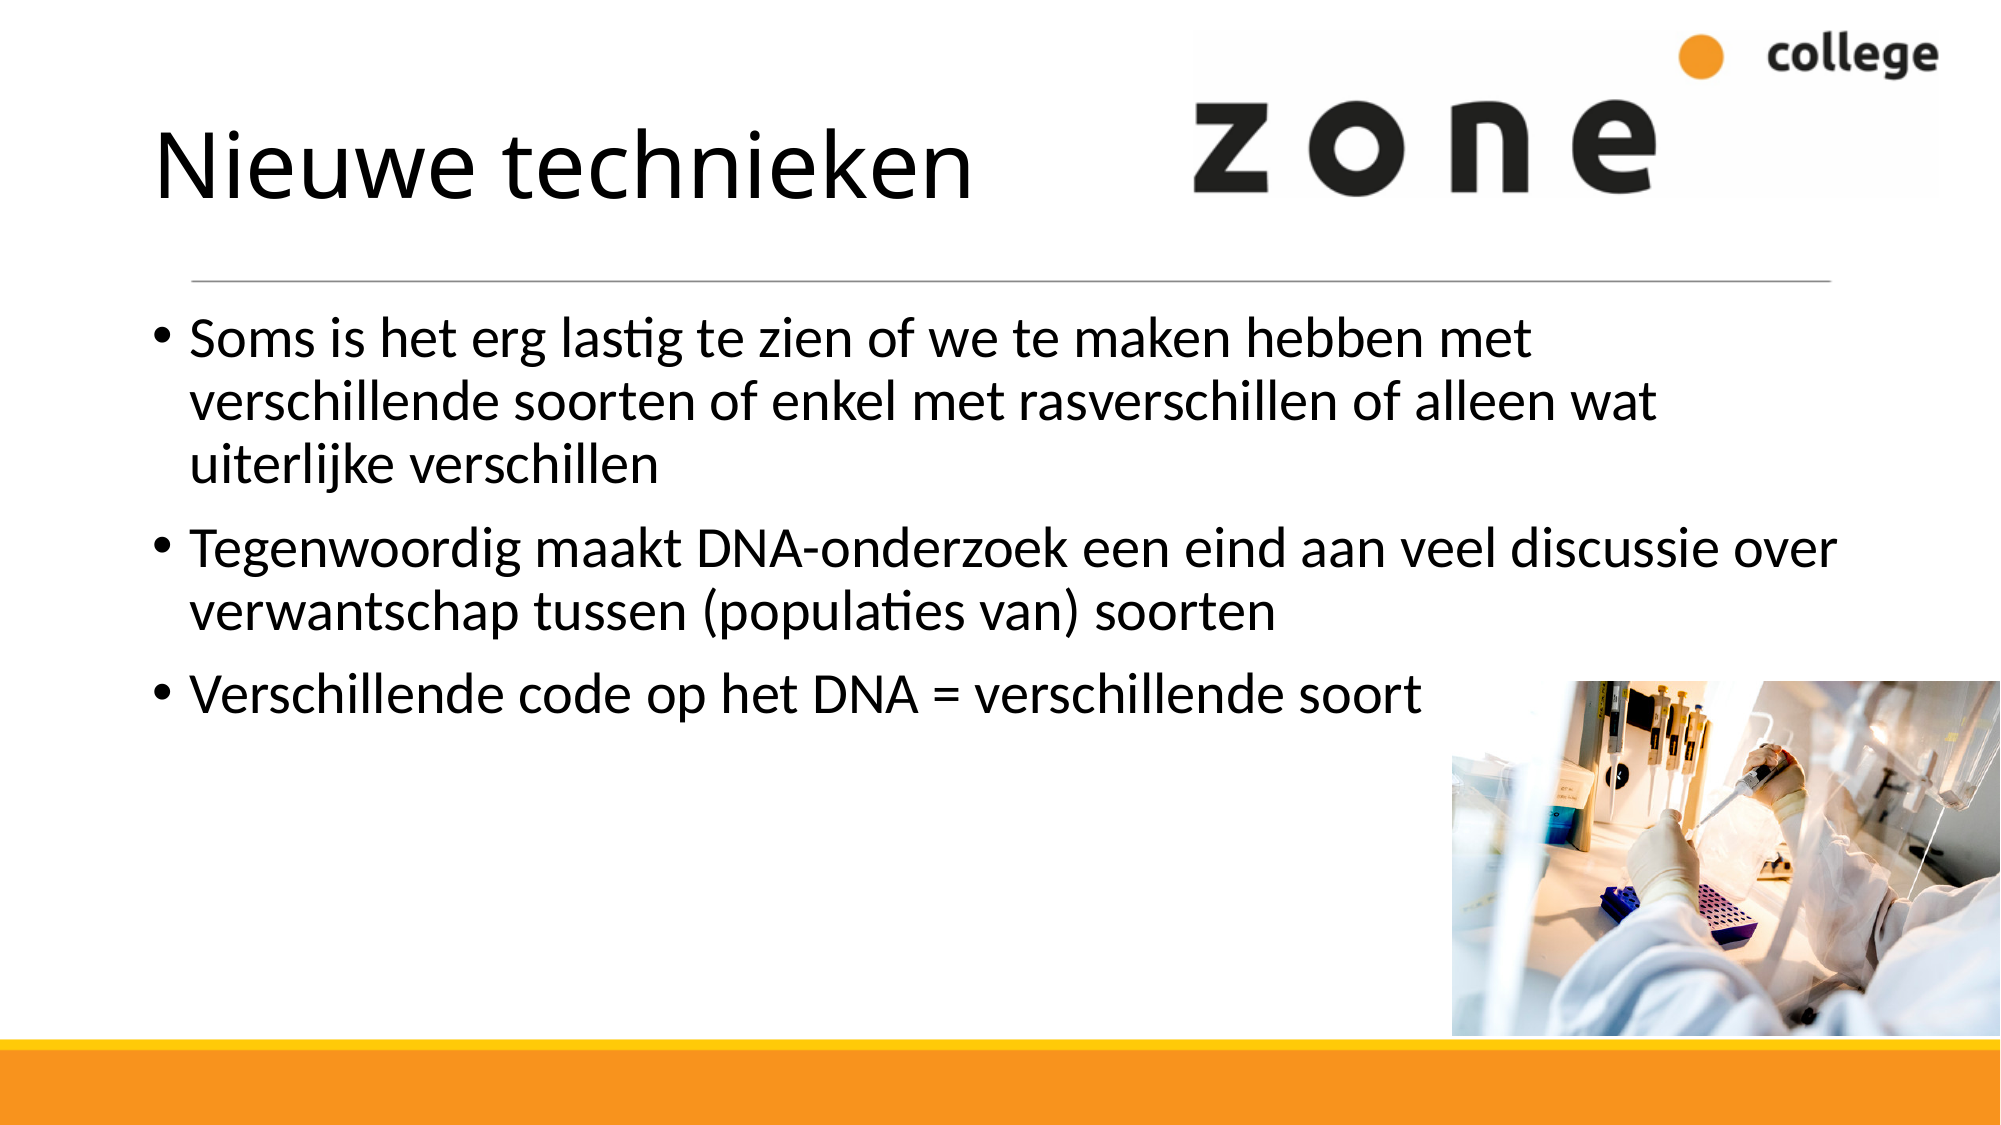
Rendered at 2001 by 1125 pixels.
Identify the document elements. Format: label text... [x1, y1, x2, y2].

title Nieuwe technieken [137, 59, 1863, 278]
list Soms is het erg lastig te zien of we te maken hebben met verschillende soorten of enkel met rasverschillen of alleen wat uiterlijke verschillen Tegenwoordig maakt DNA-onderzoek een eind aan veel discussie over verwantschap tussen (populaties van) soorten Verschillende code op het DNA = verschillende soort [137, 299, 1863, 1014]
picture [0, 0, 2001, 1125]
